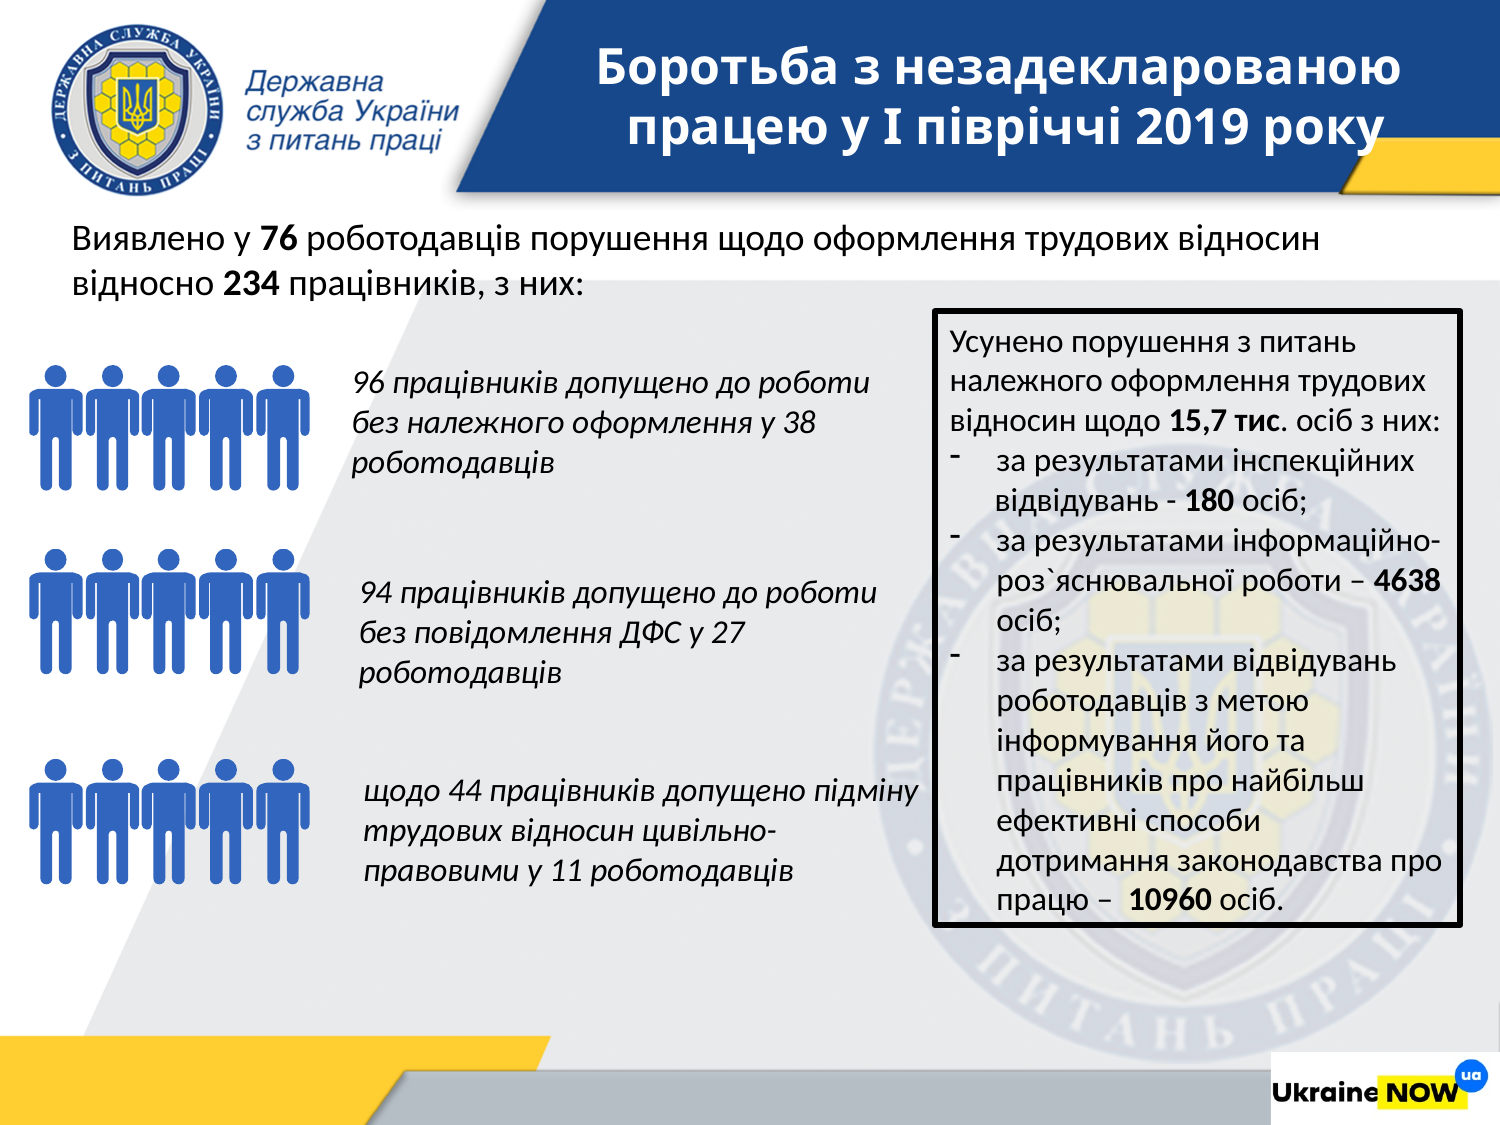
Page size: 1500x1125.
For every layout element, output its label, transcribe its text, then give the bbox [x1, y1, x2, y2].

text_box Боротьба з незадекларованою працею у І півріччі 2019 року [431, 54, 1500, 135]
text_box Виявлено у 76 роботодавців порушення щодо оформлення трудових відносин відносно 234 працівників, з них: [56, 205, 1471, 311]
text_box 94 працівників допущено до роботи без повідомлення ДФС у 27 роботодавців [343, 563, 934, 698]
picture [0, 0, 1500, 1125]
text_box щодо 44 працівників допущено підміну трудових відносин цивільно-правовими у 11 роботодавців [348, 761, 943, 896]
text_box 96 працівників допущено до роботи без належного оформлення у 38 роботодавців [336, 352, 932, 488]
text_box Усунено порушення з питань належного оформлення трудових відносин щодо 15,7 тис. осіб з них: за результатами інспекційних відвідувань - 180 осіб; за результатами інформаційно- роз`яснювальної роботи – 4638 осіб; за результатами відвідувань роботодавців з метою інформування його та працівників про найбільш ефективні способи дотримання законодавства про працю – 10960 осіб. [934, 311, 1461, 925]
